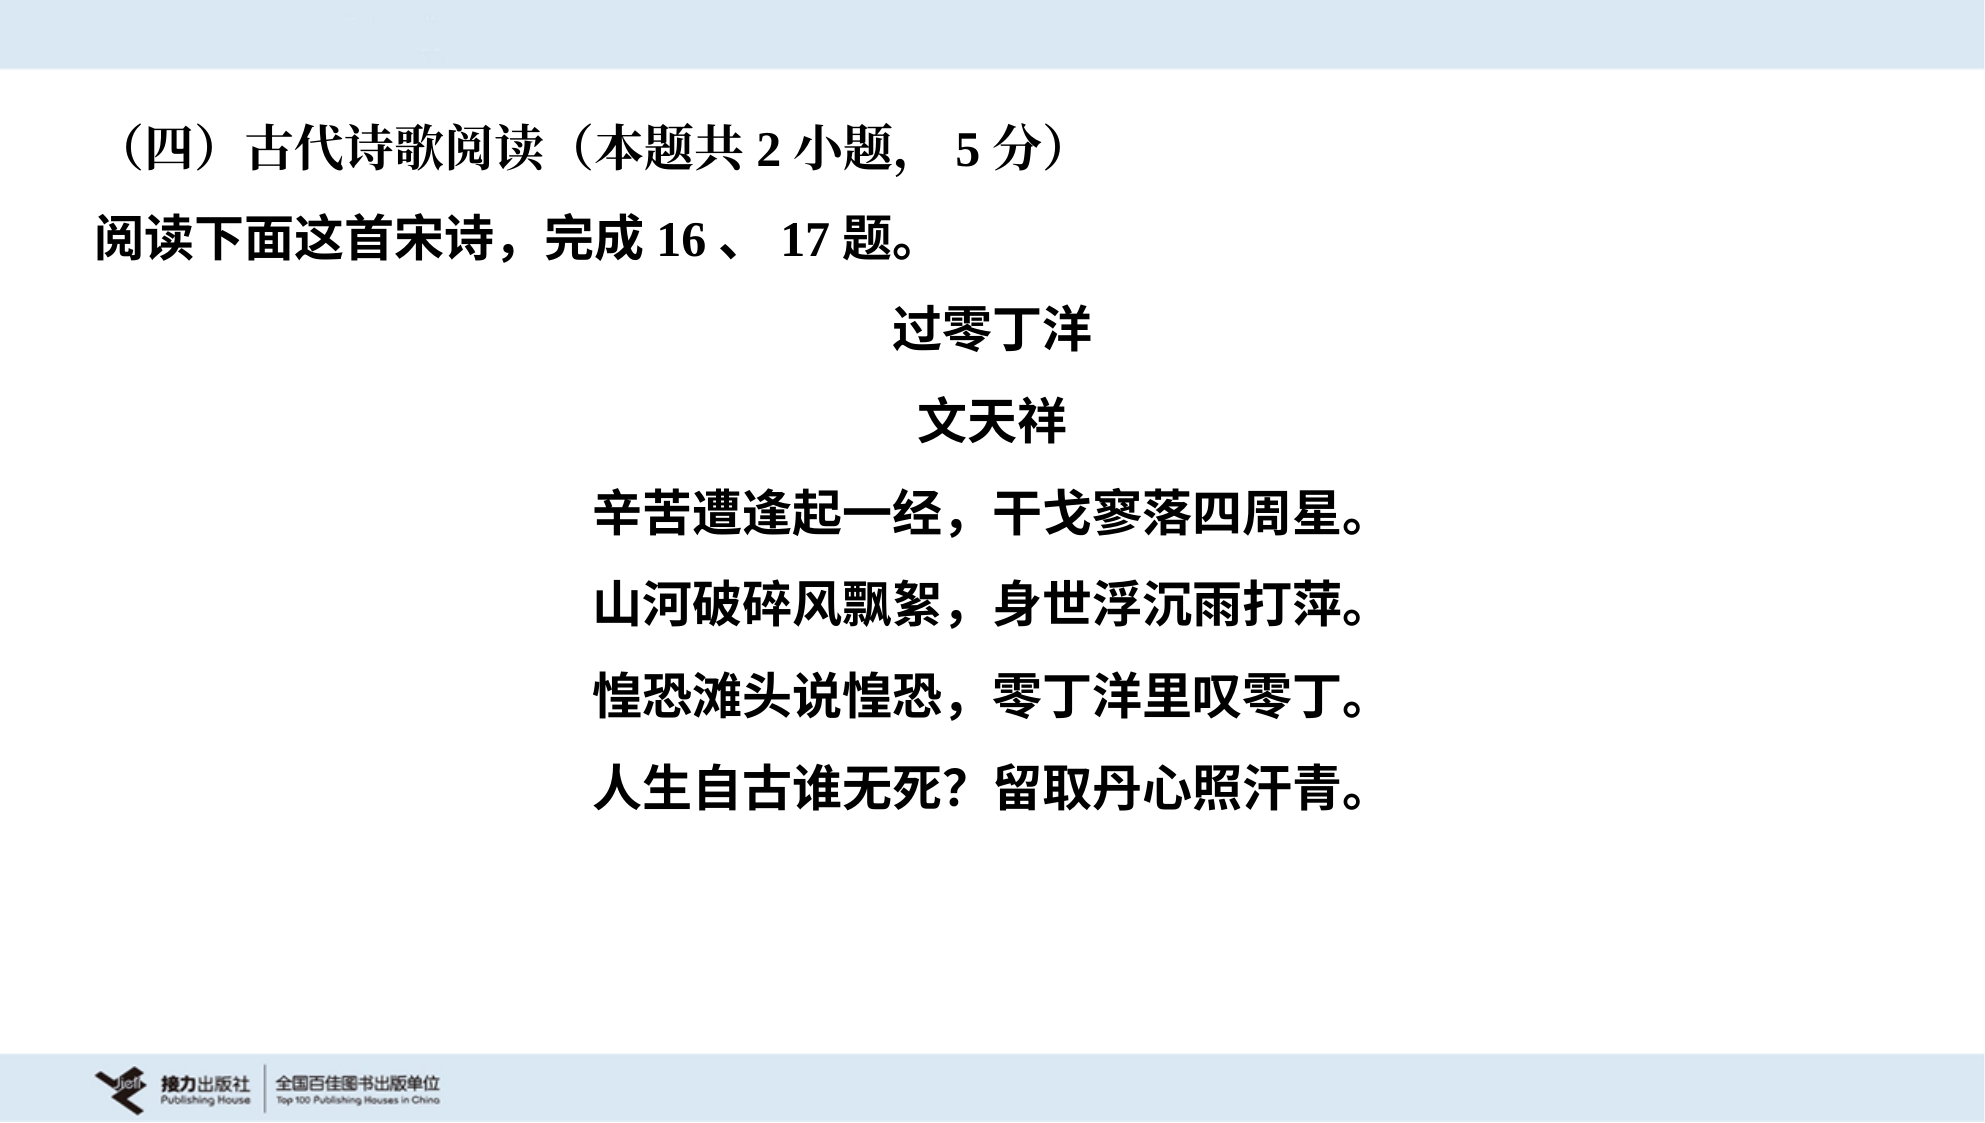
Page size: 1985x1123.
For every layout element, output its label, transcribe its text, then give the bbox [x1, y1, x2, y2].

picture [0, 0, 1985, 1122]
text_box 阅读下面这首宋诗，完成16、17题。 过零丁洋 文天祥 辛苦遭逢起一经，干戈寥落四周星。 山河破碎风飘絮，身世浮沉雨打萍。 惶恐滩头说惶恐，零丁洋里叹零丁。 人生自古谁无死？留取丹心照汗青。 [94, 174, 1892, 817]
text_box （四）古代诗歌阅读（本题共2小题，5分） [94, 88, 1892, 174]
